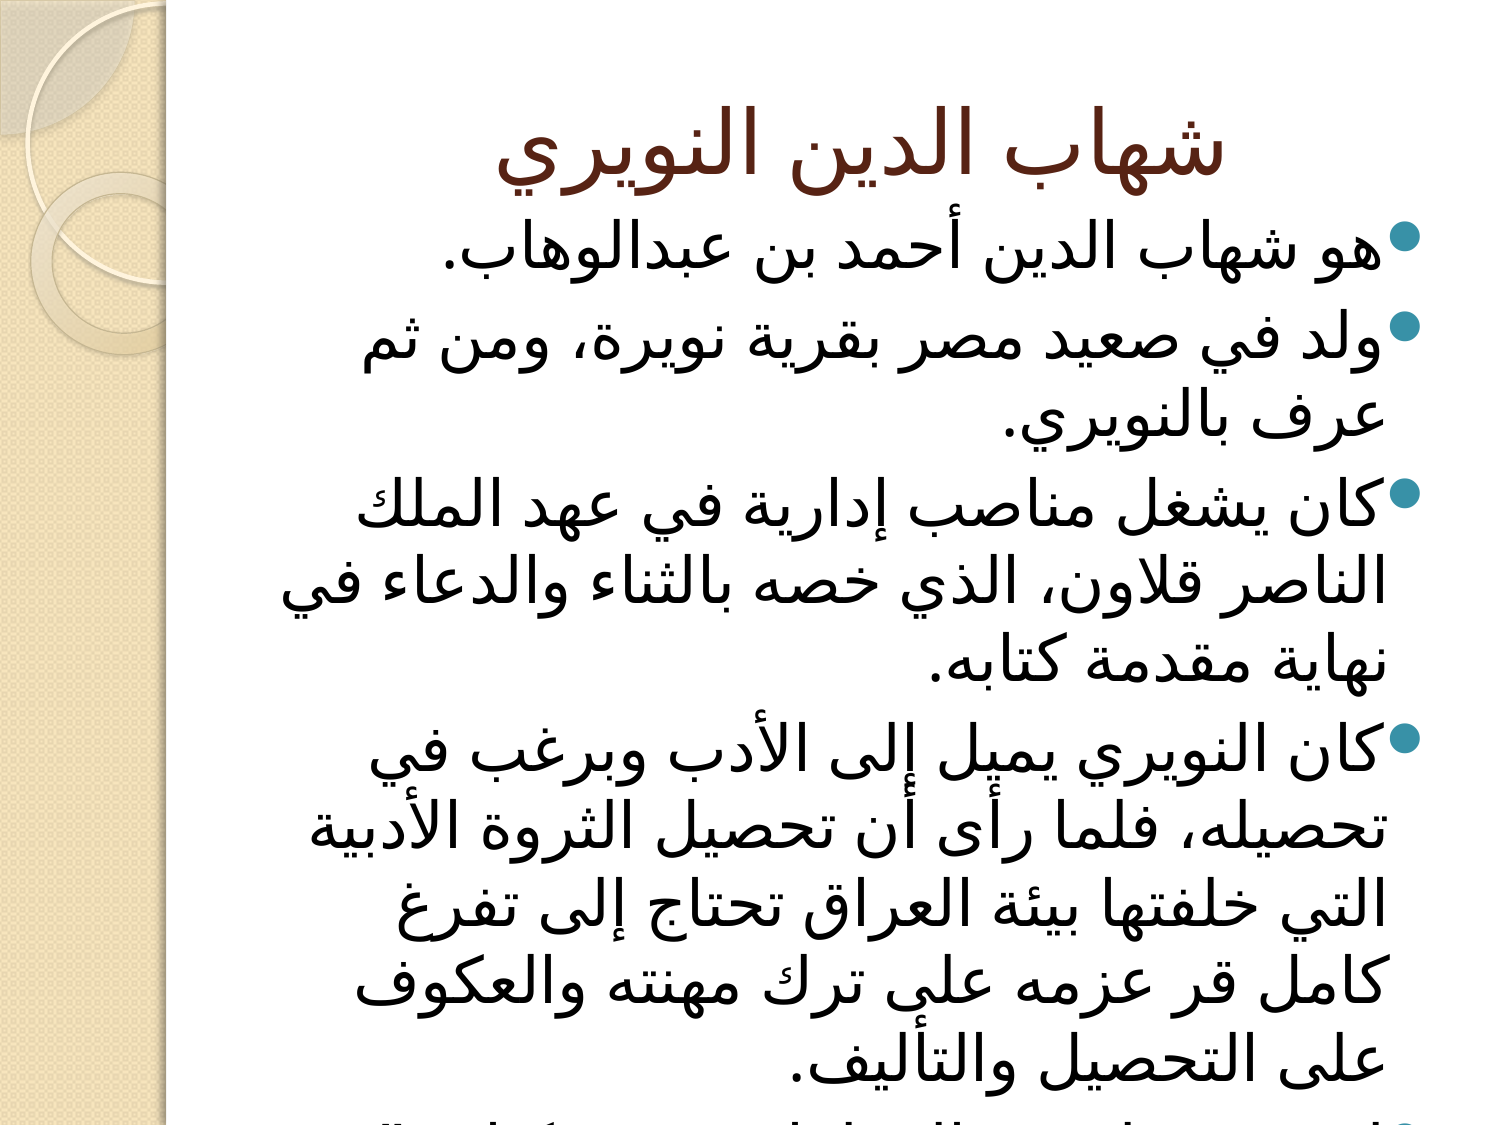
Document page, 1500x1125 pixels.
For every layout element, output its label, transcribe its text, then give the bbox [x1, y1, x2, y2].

title شهاب الدين النويري [235, 45, 1466, 196]
list هو شهاب الدين أحمد بن عبدالوهاب. ولد في صعيد مصر بقرية نويرة، ومن ثم عرف بالنويري. كان يشغل مناصب إدارية في عهد الملك الناصر قلاون، الذي خصه بالثناء والدعاء في نهاية مقدمة كتابه. كان النويري يميل إلى الأدب وبرغب في تحصيله، فلما رأى أن تحصيل الثروة الأدبية التي خلفتها بيئة العراق تحتاج إلى تفرغ كامل قر عزمه على ترك مهنته والعكوف على التحصيل والتأليف. لم يعرف له من المؤلفات سوى كتاب ” نهاية الأرب في فنون الأدب“. توفي في مصر . [235, 196, 1466, 1055]
